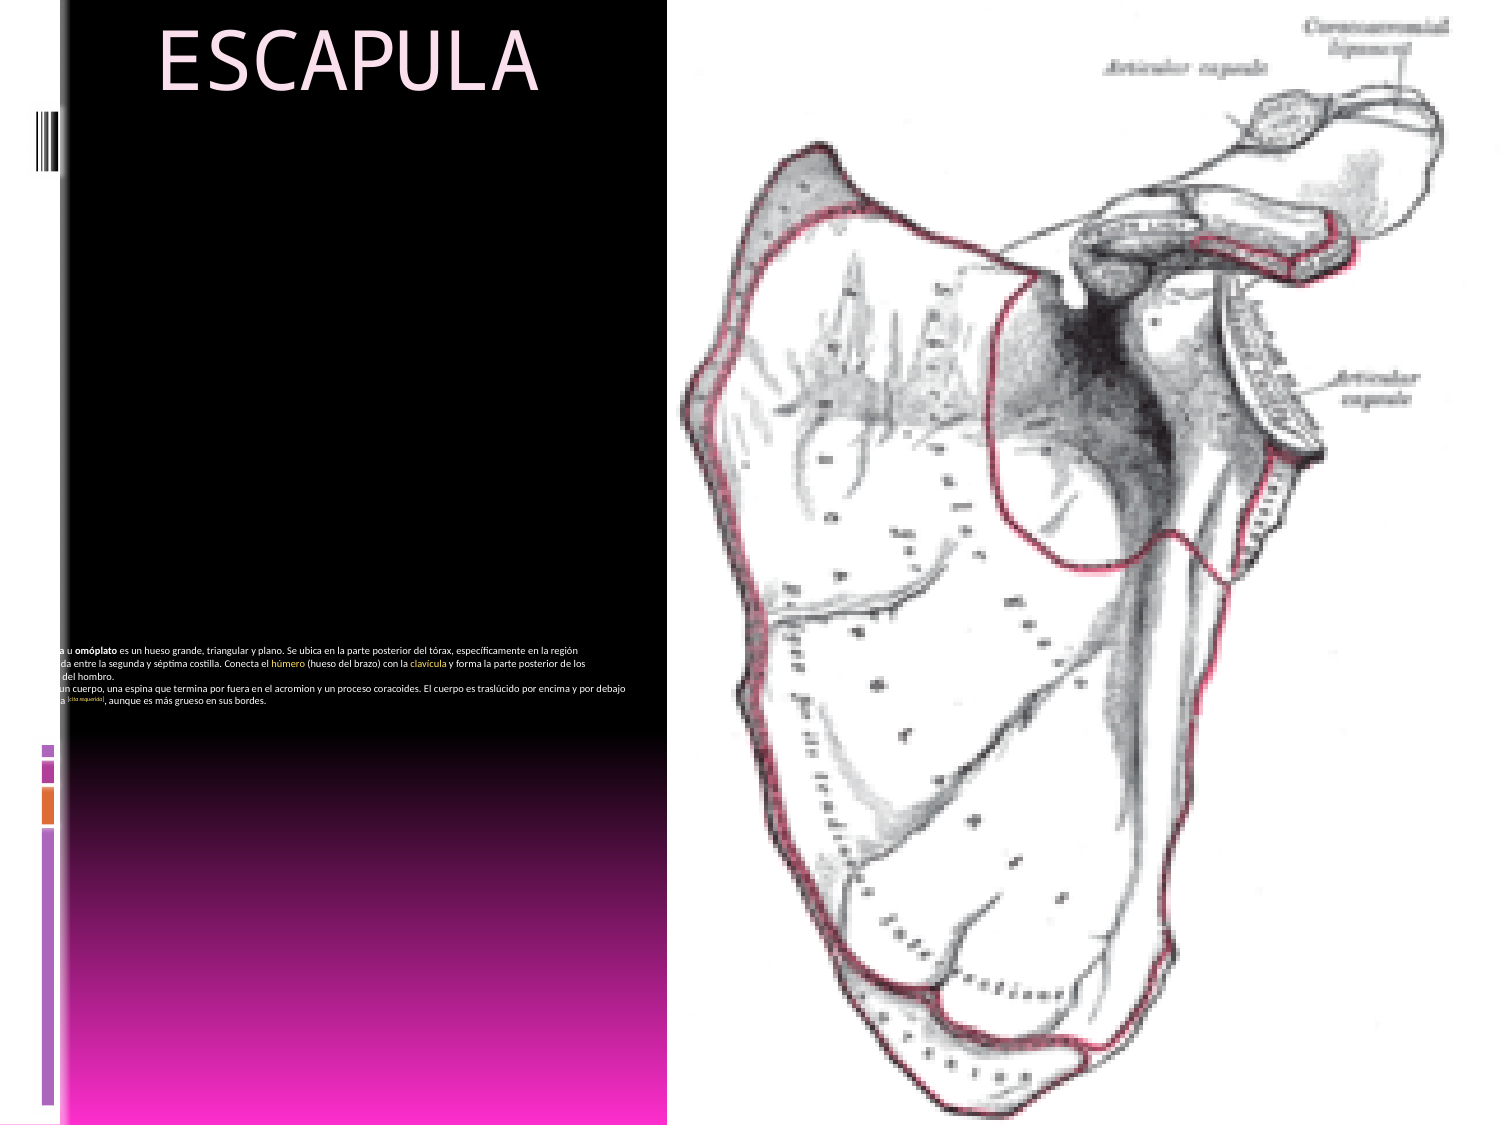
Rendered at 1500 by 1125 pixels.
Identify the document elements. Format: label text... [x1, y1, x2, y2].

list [667, 0, 1500, 1125]
title ESCAPULA [140, 0, 660, 129]
text_box La escápula u omóplato es un hueso grande, triangular y plano. Se ubica en la parte posterior del tórax, específicamente en la región comprendida entre la segunda y séptima costilla. Conecta el húmero (hueso del brazo) con la clavícula y forma la parte posterior de los cinturones del hombro. Consta de un cuerpo, una espina que termina por fuera en el acromion y un proceso coracoides. El cuerpo es traslúcido por encima y por debajo de la espina [cita requerida], aunque es más grueso en sus bordes. [0, 624, 645, 715]
